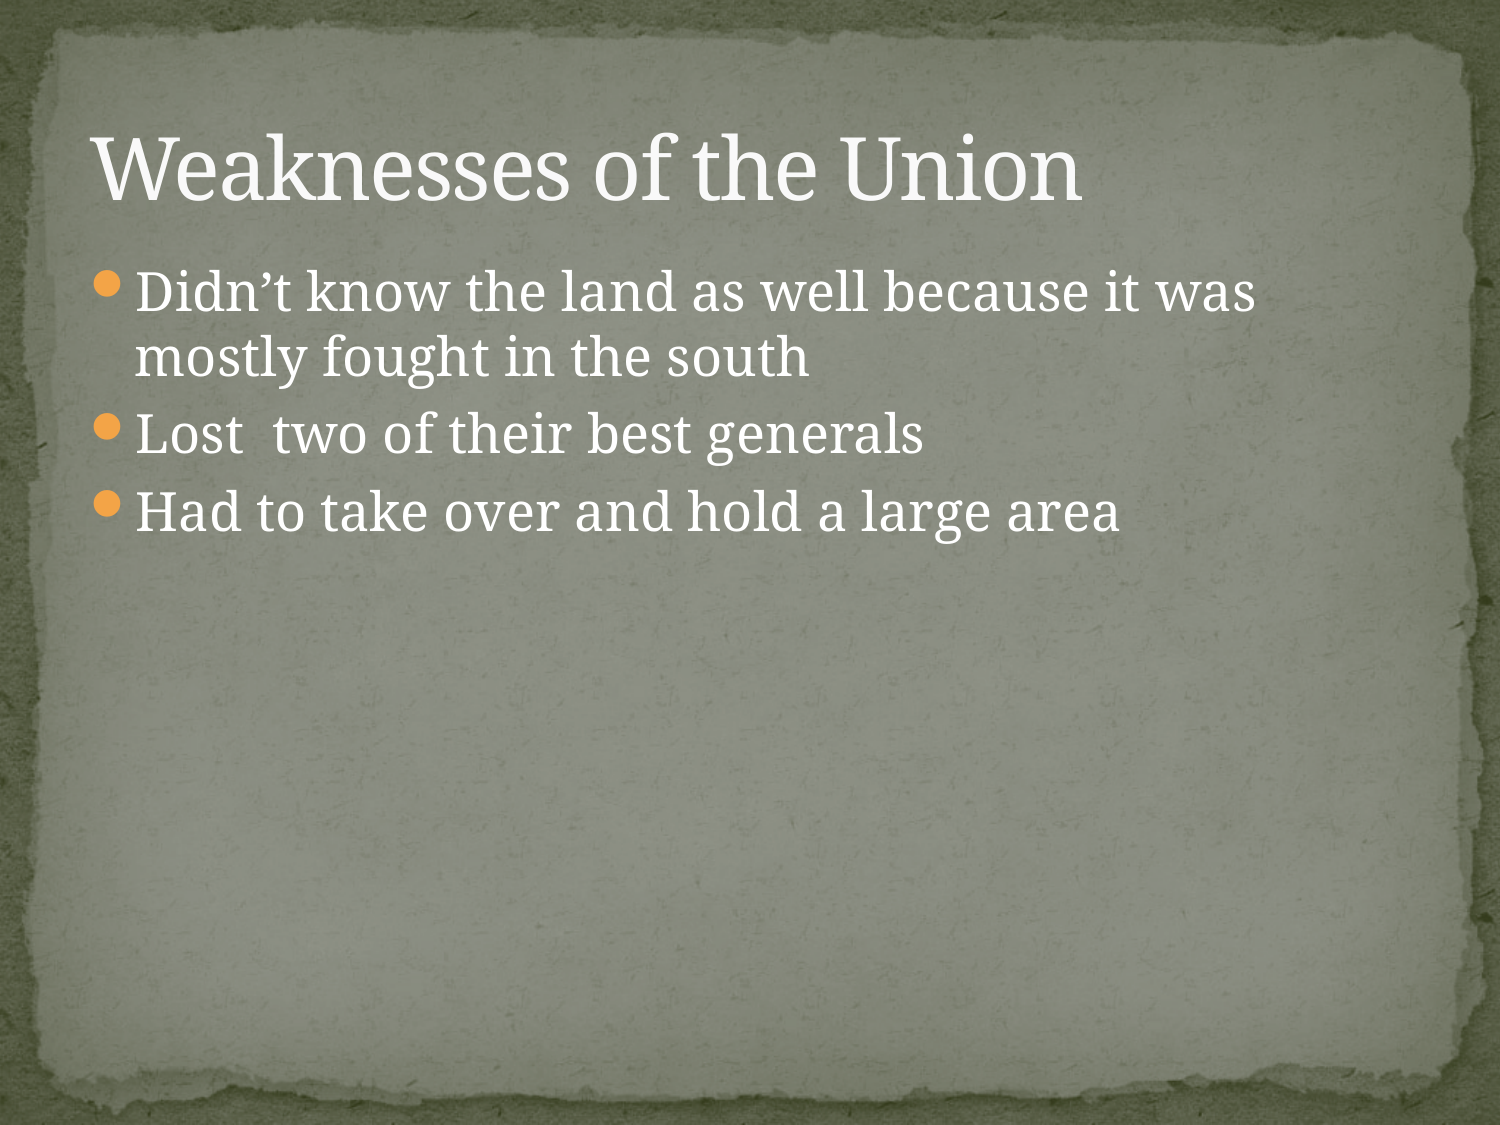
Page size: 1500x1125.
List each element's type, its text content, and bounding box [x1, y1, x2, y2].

list Didn’t know the land as well because it was mostly fought in the south Lost two of their best generals Had to take over and hold a large area [75, 249, 1425, 1000]
title Weaknesses of the Union [74, 24, 1425, 225]
